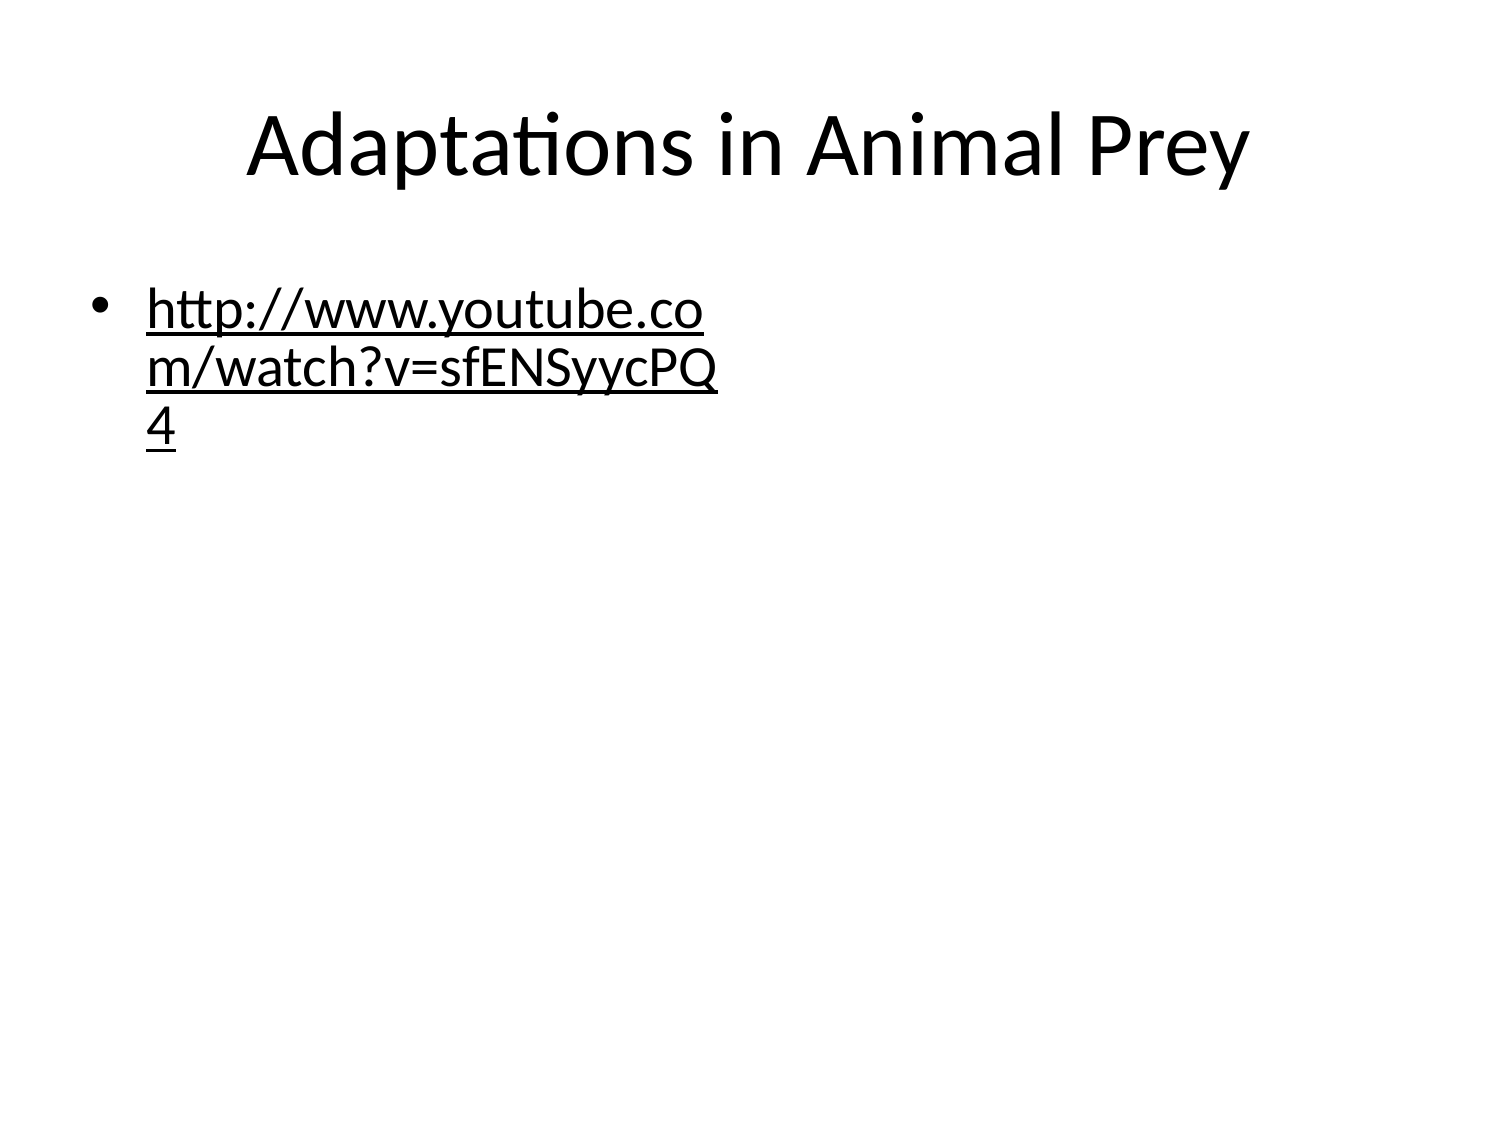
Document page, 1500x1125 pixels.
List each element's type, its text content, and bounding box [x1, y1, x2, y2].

title Adaptations in Animal Prey [75, 45, 1425, 233]
list http://www.youtube.com/watch?v=sfENSyycPQ4 [75, 262, 738, 1005]
